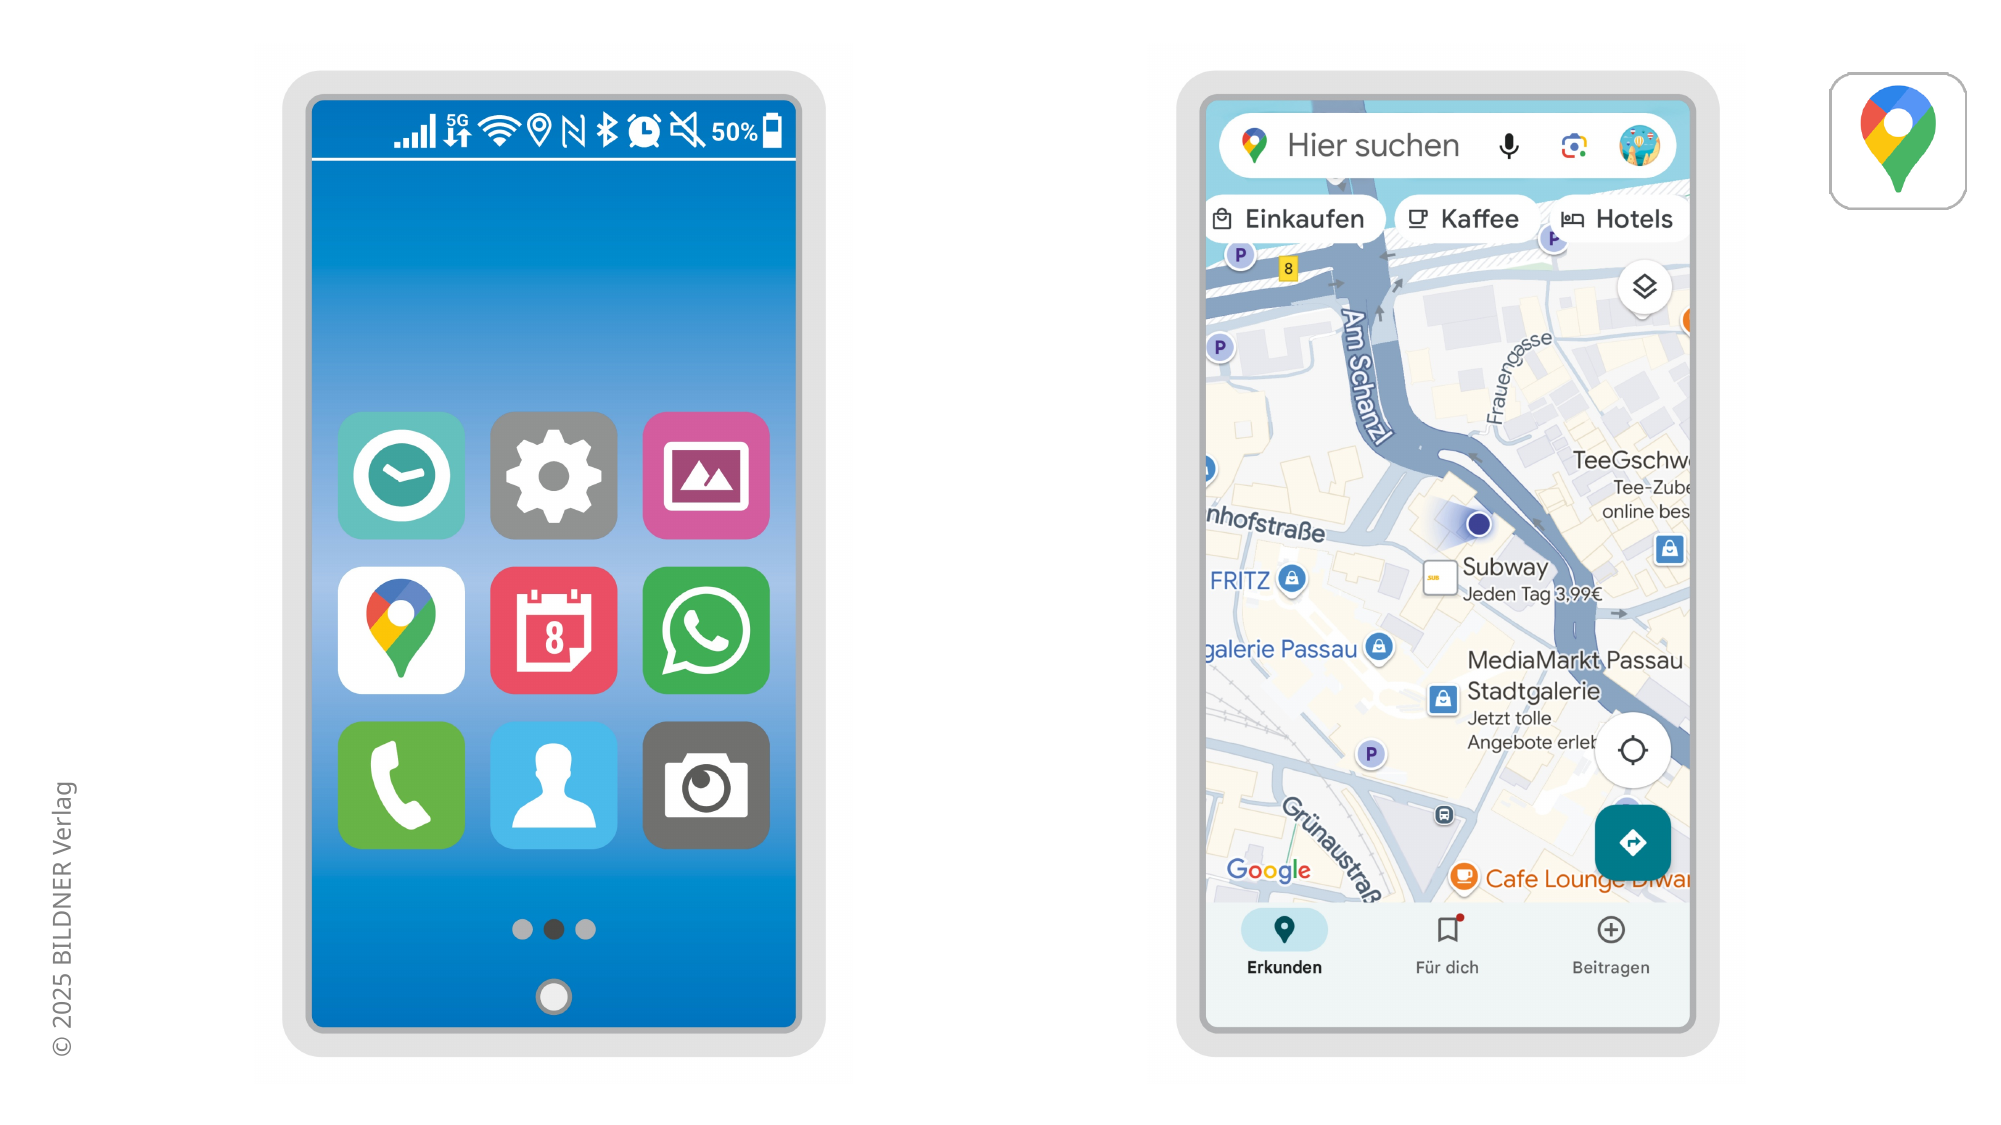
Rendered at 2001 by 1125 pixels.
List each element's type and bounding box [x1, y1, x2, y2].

picture [1147, 43, 1746, 1084]
picture [1829, 72, 1967, 210]
picture [254, 43, 853, 1084]
